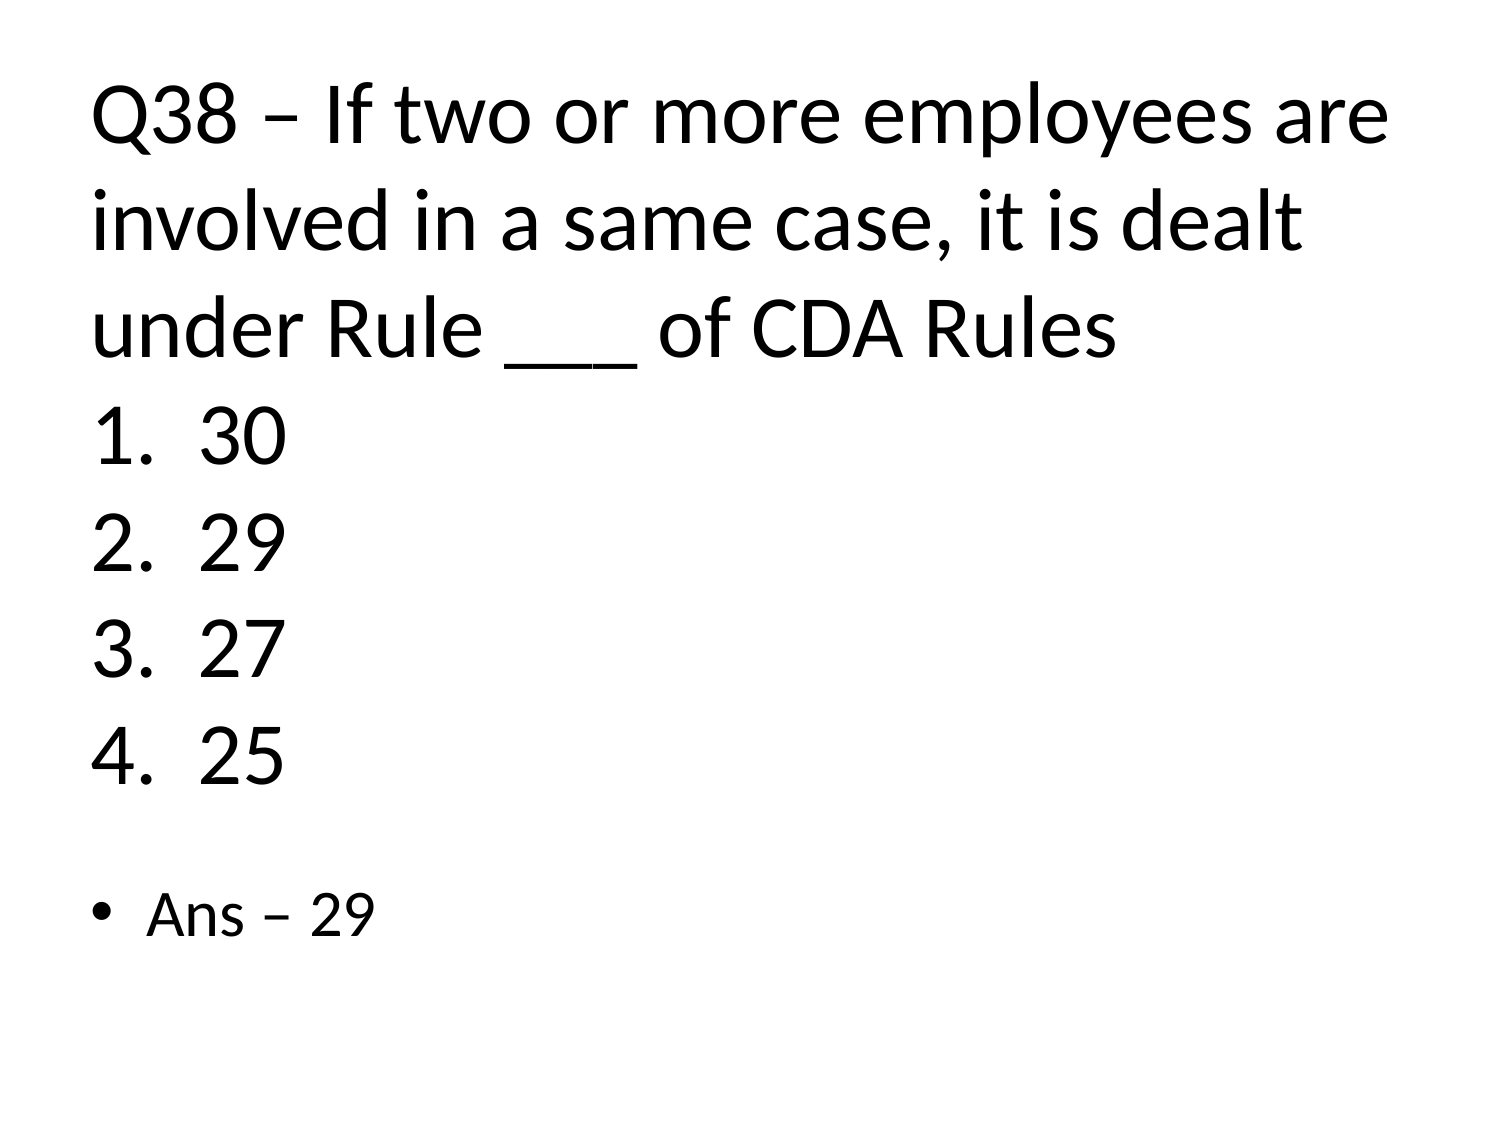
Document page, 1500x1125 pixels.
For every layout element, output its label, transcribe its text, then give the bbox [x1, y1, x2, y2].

list Ans – 29 [75, 862, 1425, 1005]
title Q38 – If two or more employees are involved in a same case, it is dealt under Rule ___ of CDA Rules 1. 30 2. 29 3. 27 4. 25 [75, 45, 1425, 813]
